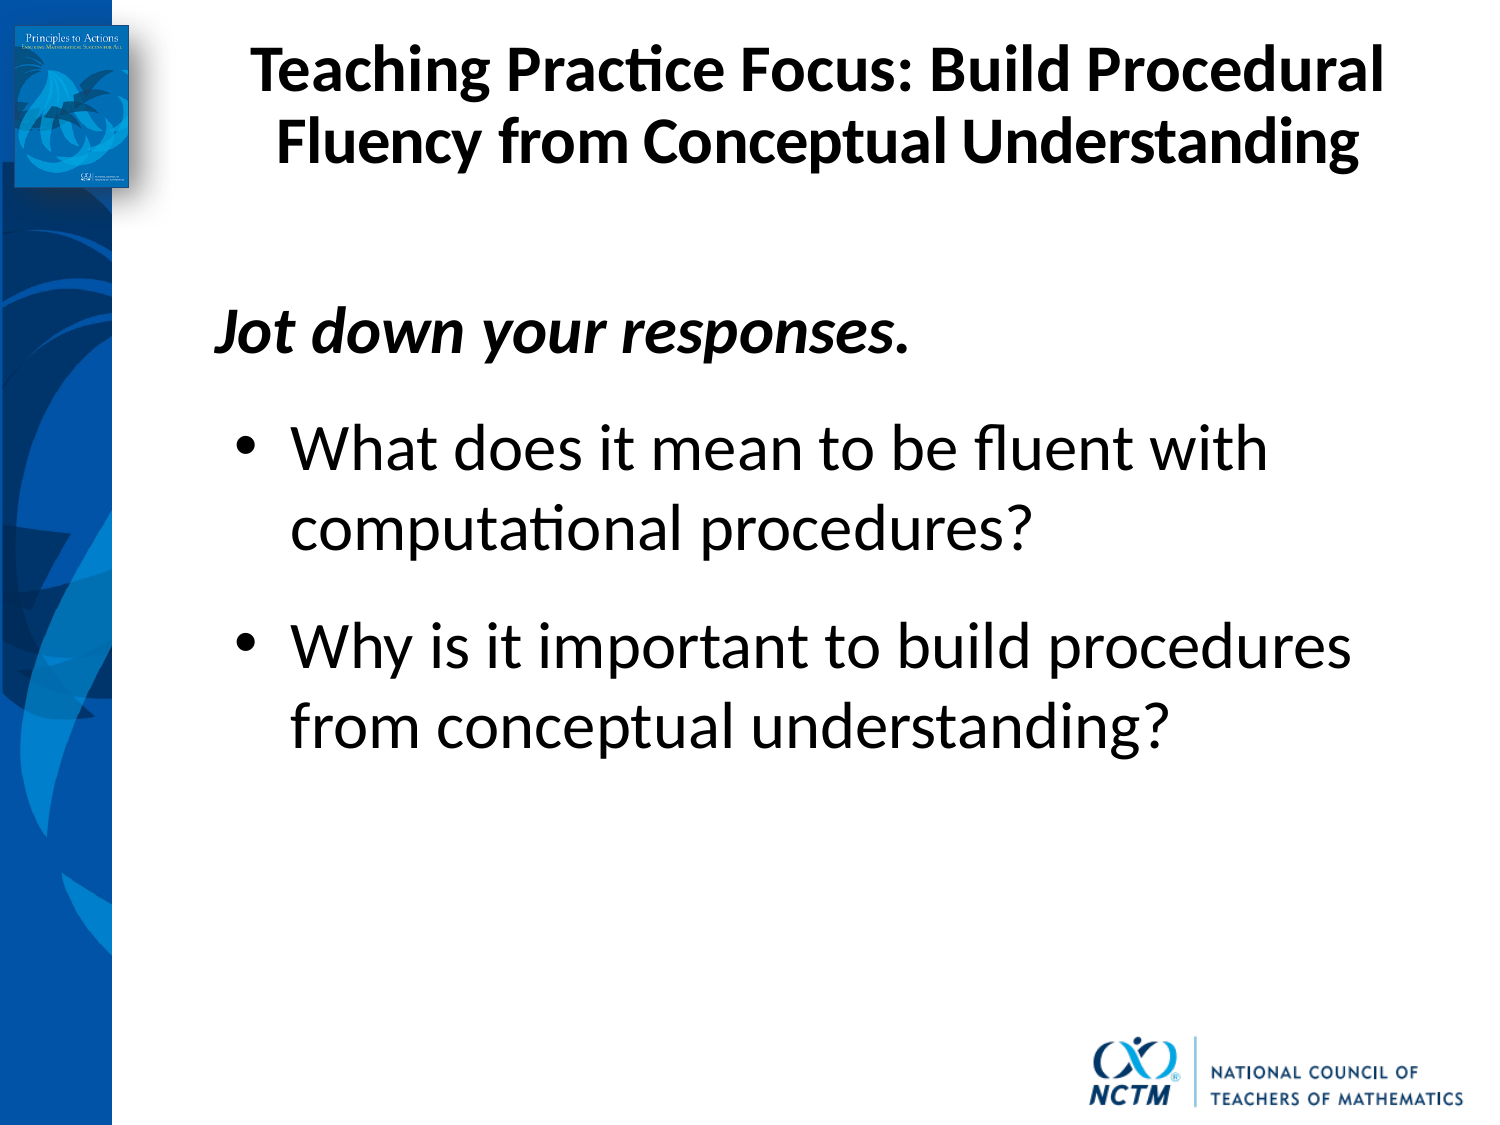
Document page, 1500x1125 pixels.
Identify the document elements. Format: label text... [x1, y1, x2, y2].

picture [0, 0, 112, 1125]
title Teaching Practice Focus: Build Procedural Fluency from Conceptual Understanding [167, 32, 1470, 180]
picture [15, 26, 128, 187]
text_box Jot down your responses. What does it mean to be fluent with computational procedures? Why is it important to build procedures from conceptual understanding? [200, 279, 1411, 827]
